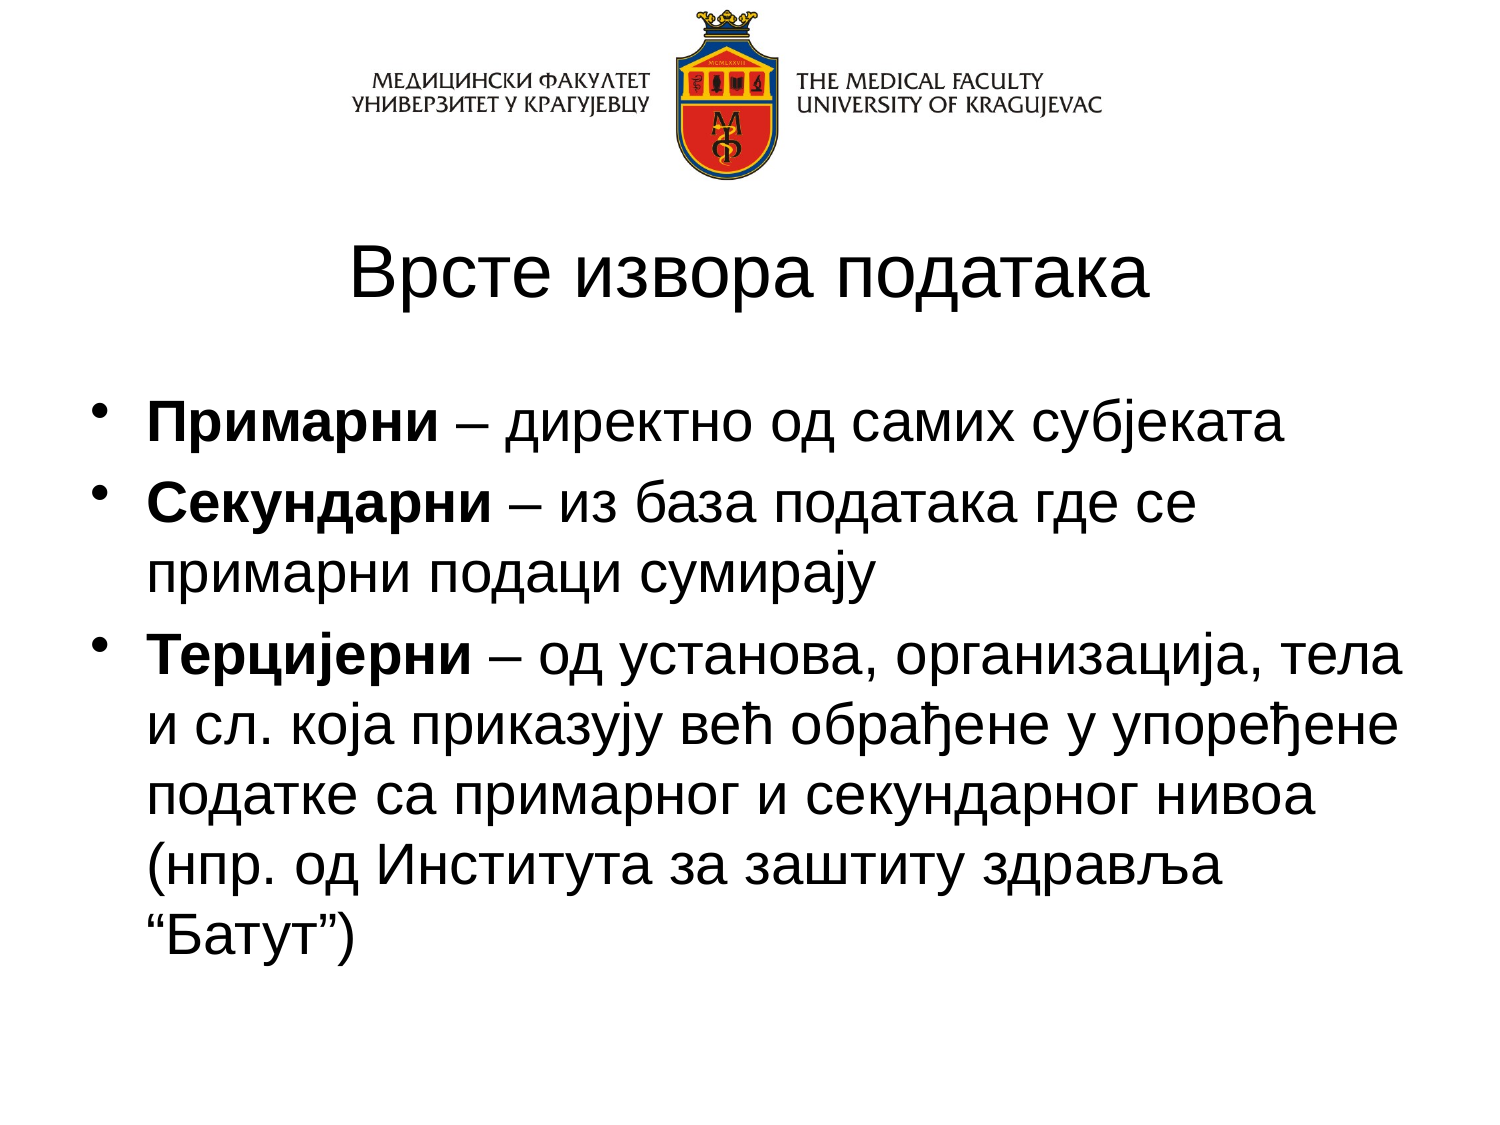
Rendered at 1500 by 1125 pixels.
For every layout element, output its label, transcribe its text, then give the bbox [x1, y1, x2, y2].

title Врсте извора података [74, 173, 1426, 362]
list Примарни – директно од самих субјеката Секундарни – из база података где се примарни подаци сумирају Терцијерни – од установа, организација, тела и сл. која приказују већ обрађене у упоређене податке са примарног и секундарног нивоа (нпр. од Института за заштиту здравља “Батут”) [74, 374, 1426, 1118]
picture [328, 0, 1125, 173]
